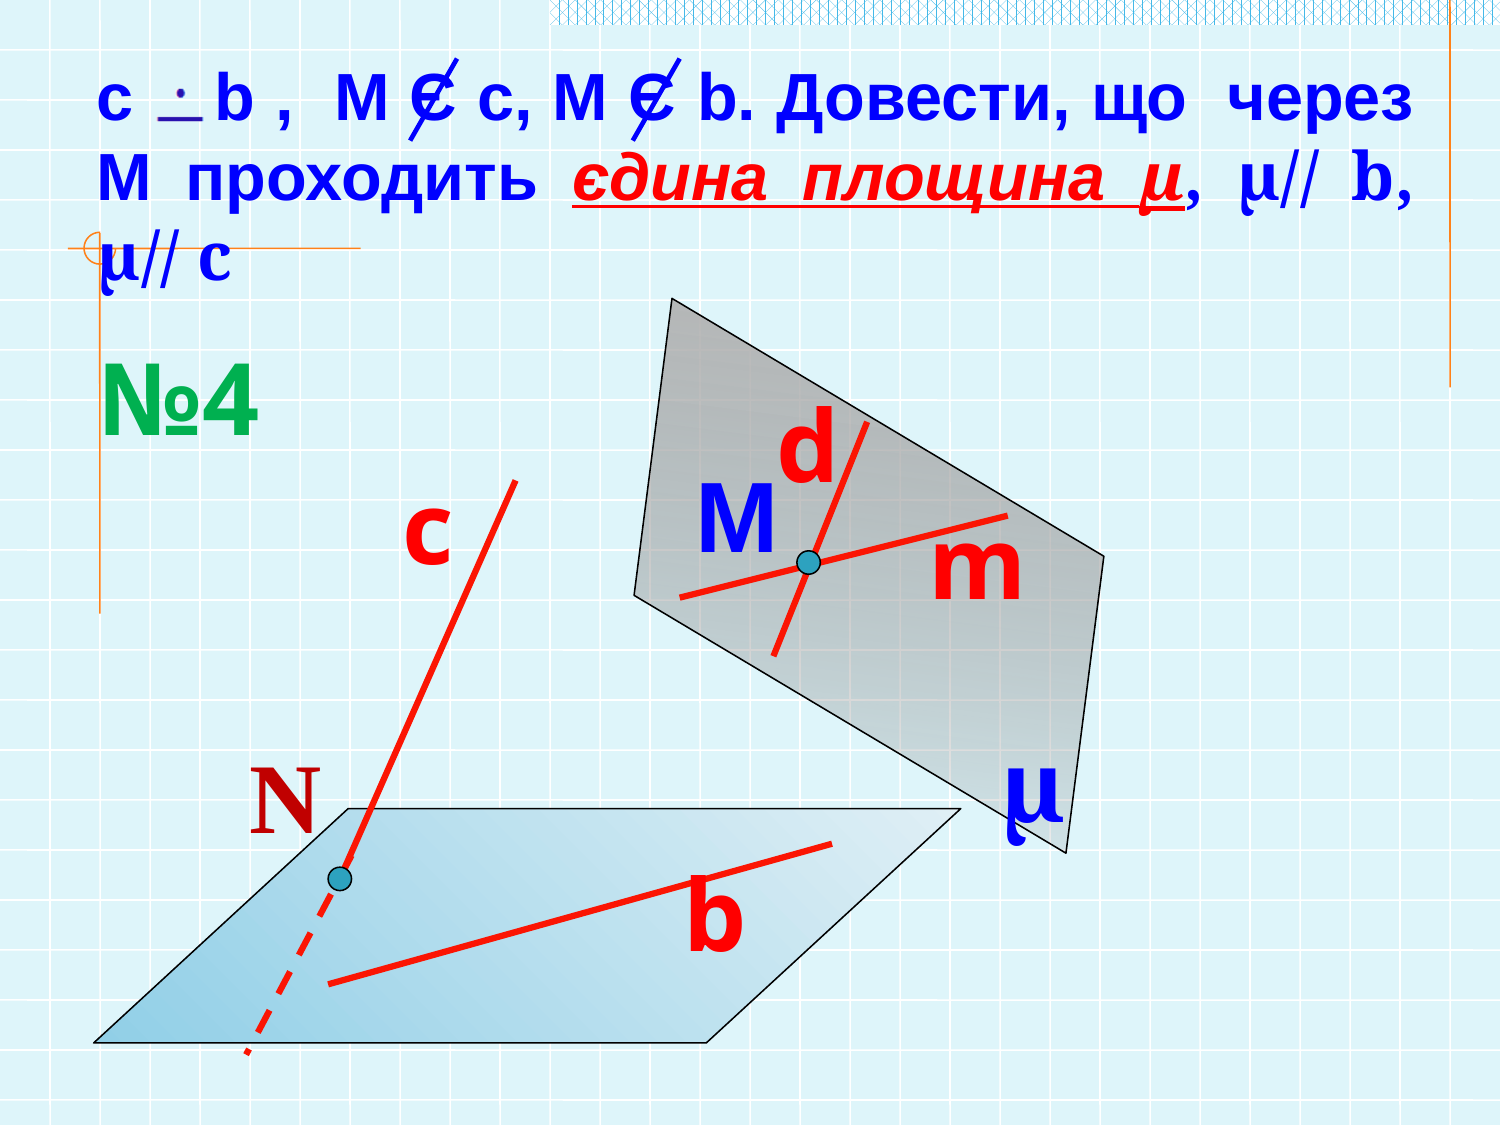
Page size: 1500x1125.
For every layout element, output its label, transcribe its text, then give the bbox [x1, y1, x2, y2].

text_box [228, 591, 628, 768]
text_box c [387, 457, 470, 590]
text_box [634, 298, 1104, 805]
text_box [198, 902, 399, 1008]
text_box N [234, 776, 337, 862]
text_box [614, 75, 698, 124]
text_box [392, 75, 475, 124]
text_box [93, 951, 761, 1043]
text_box µ [985, 714, 1082, 850]
picture [152, 70, 209, 173]
text_box c b , М Є с, М Є b. Довести, що через М проходить єдина площина µ, µ// b, µ// c [81, 75, 1430, 302]
text_box М [680, 445, 761, 514]
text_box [679, 515, 1008, 598]
text_box [360, 808, 961, 923]
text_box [327, 843, 833, 985]
text_box [0, 0, 1500, 75]
text_box [248, 862, 322, 900]
text_box №4 [84, 328, 275, 463]
text_box d [761, 375, 844, 490]
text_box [702, 491, 938, 587]
text_box [337, 808, 367, 842]
text_box m [913, 492, 1042, 627]
